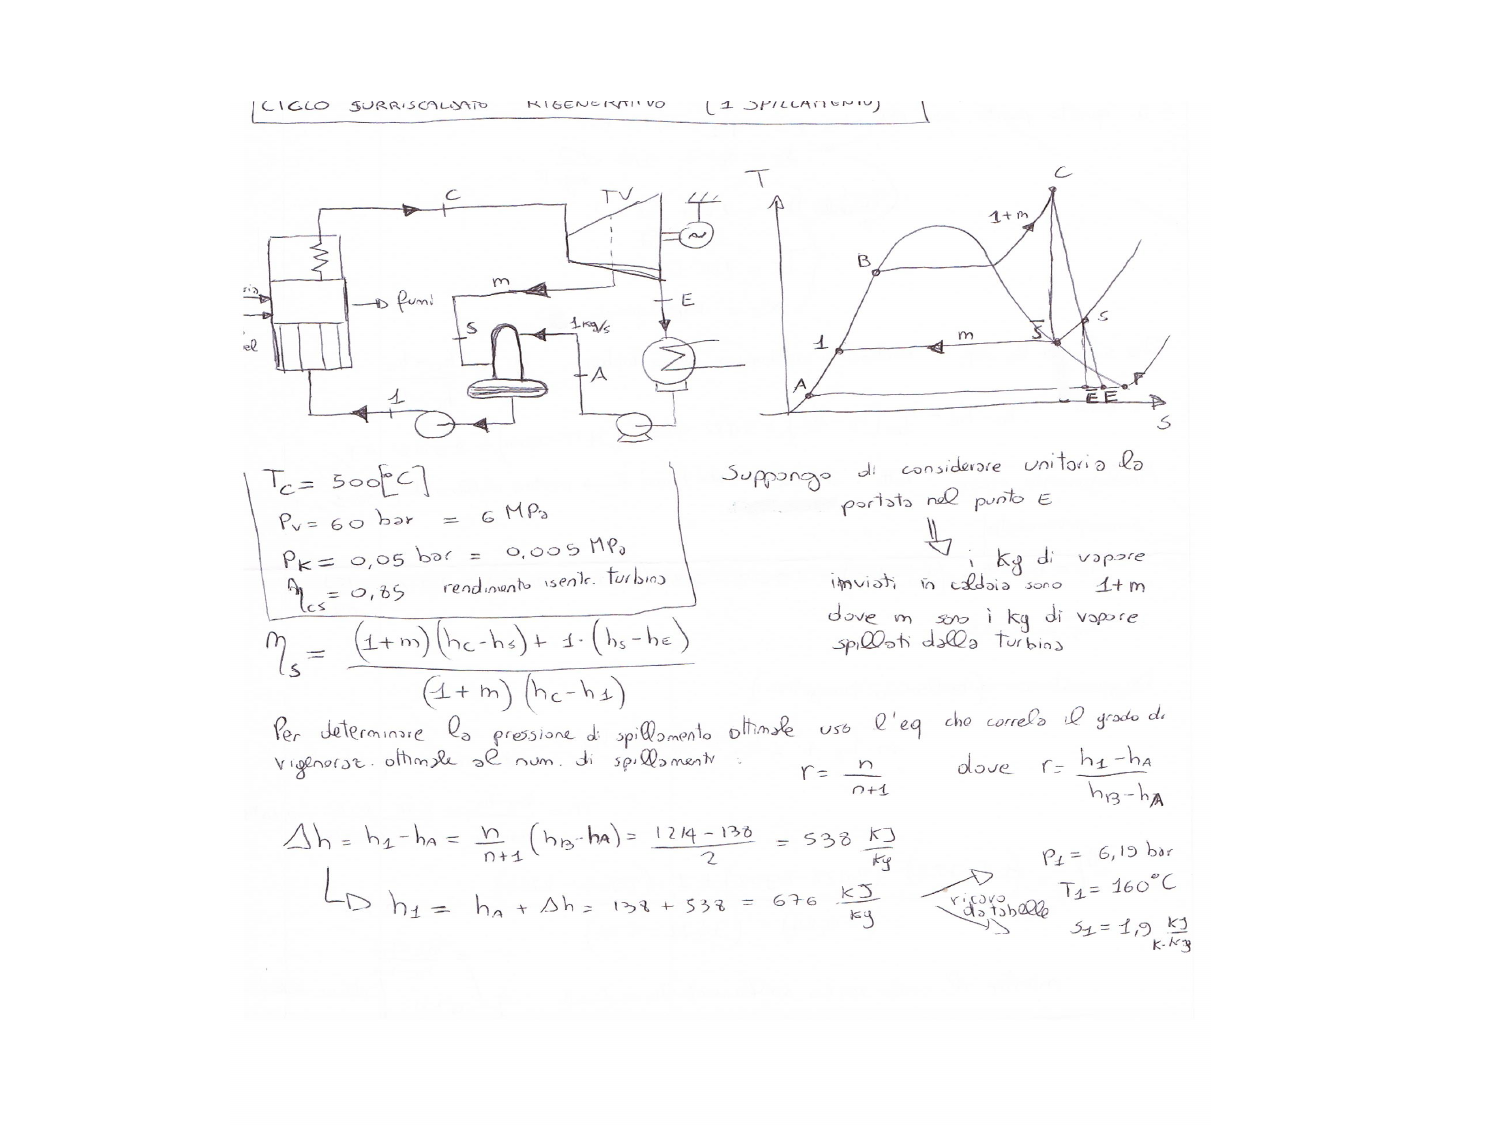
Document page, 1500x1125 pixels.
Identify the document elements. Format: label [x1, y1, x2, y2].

picture [229, 101, 1211, 1125]
